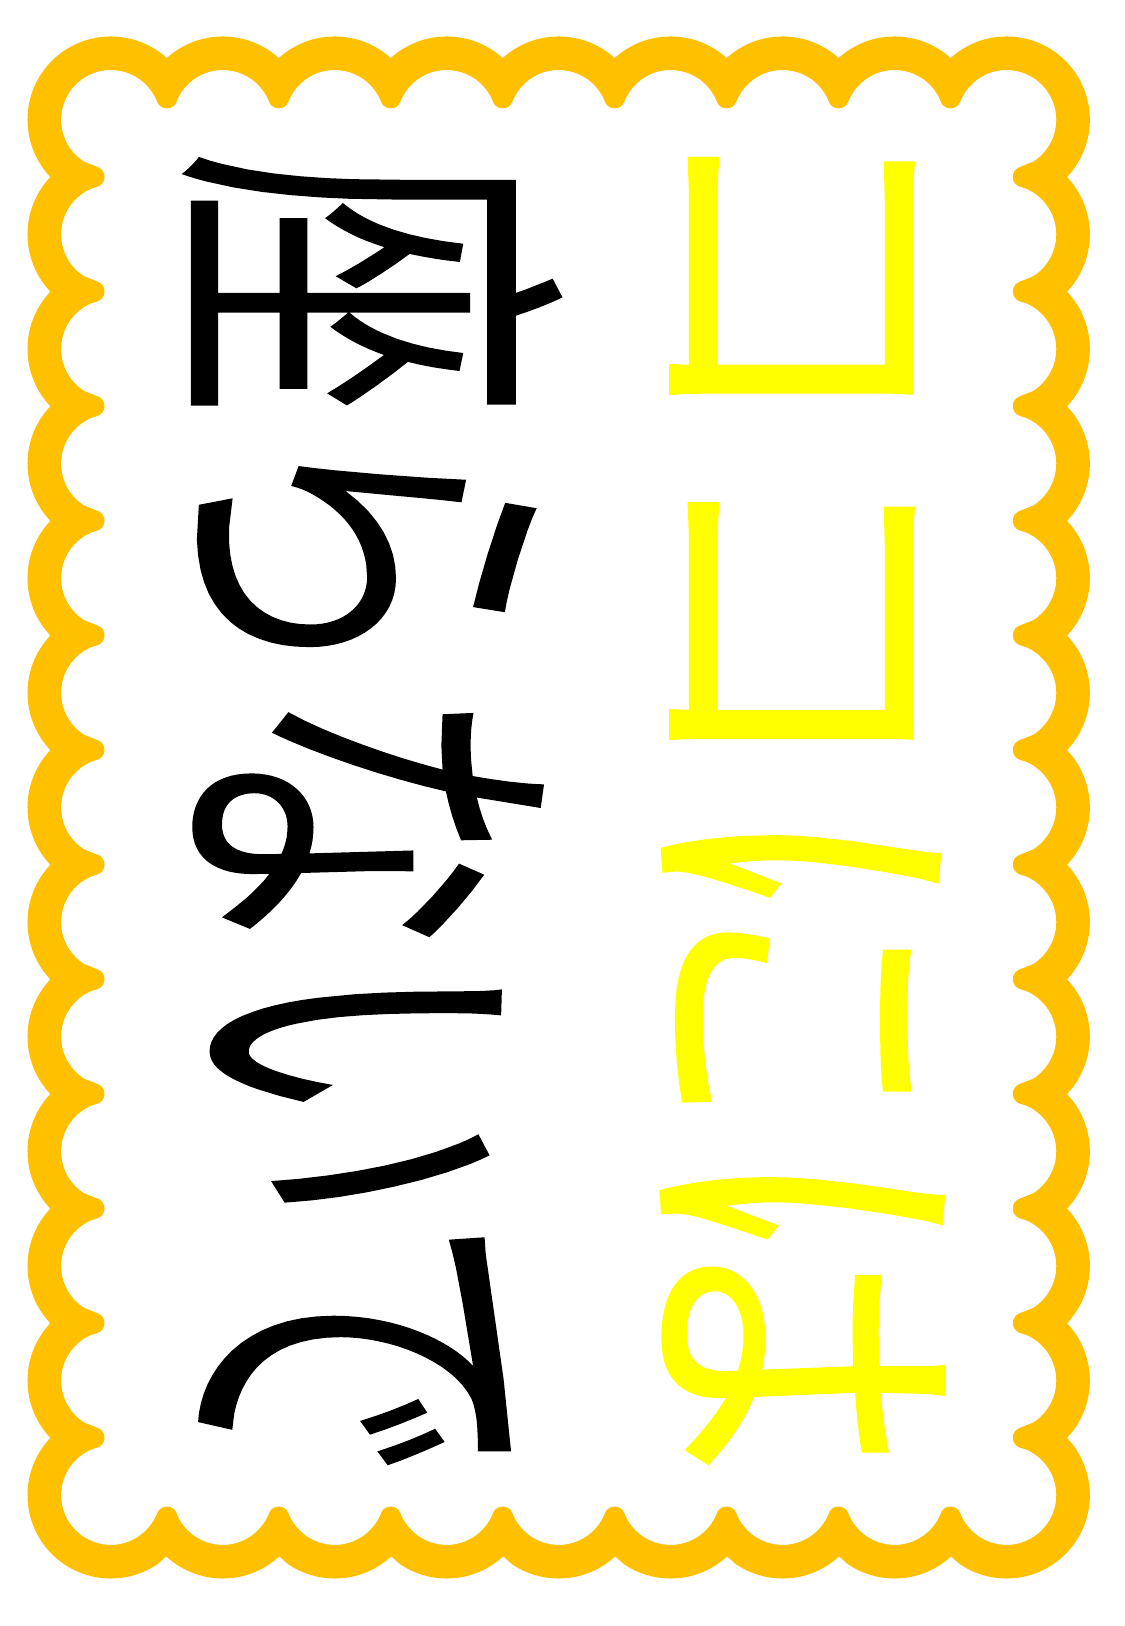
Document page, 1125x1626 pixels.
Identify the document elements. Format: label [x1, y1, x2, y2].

text_box [35, 44, 1082, 1571]
